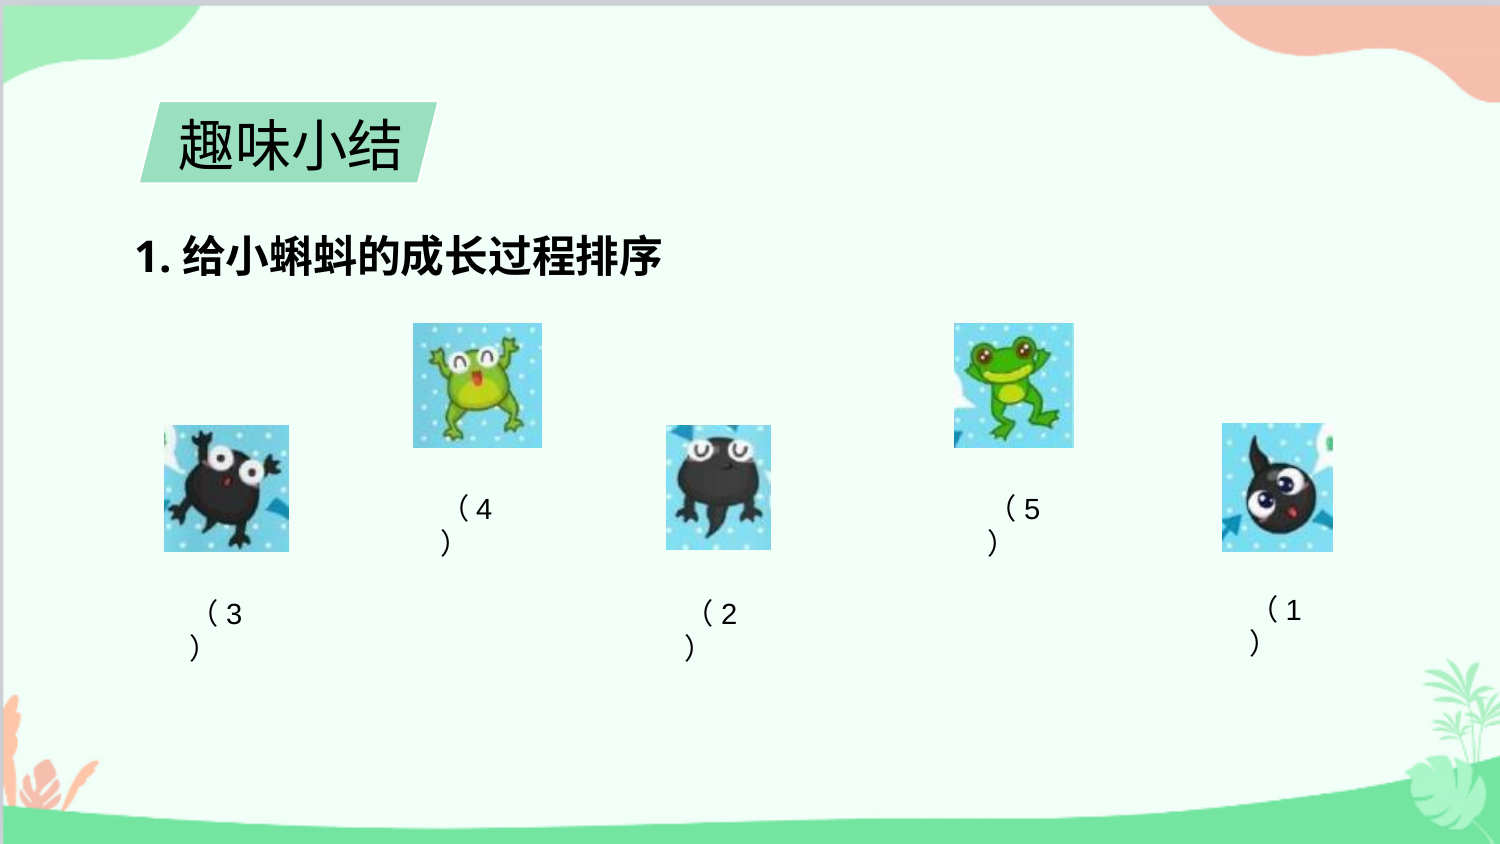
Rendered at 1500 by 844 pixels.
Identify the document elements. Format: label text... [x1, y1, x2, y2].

text_box 1.给小蝌蚪的成长过程排序 [122, 223, 879, 288]
text_box （5） [976, 484, 1074, 566]
text_box （2） [673, 590, 771, 672]
text_box （4） [428, 484, 526, 566]
picture [0, 0, 1500, 844]
text_box （3） [178, 590, 276, 672]
text_box （1） [1238, 585, 1336, 667]
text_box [138, 101, 439, 186]
